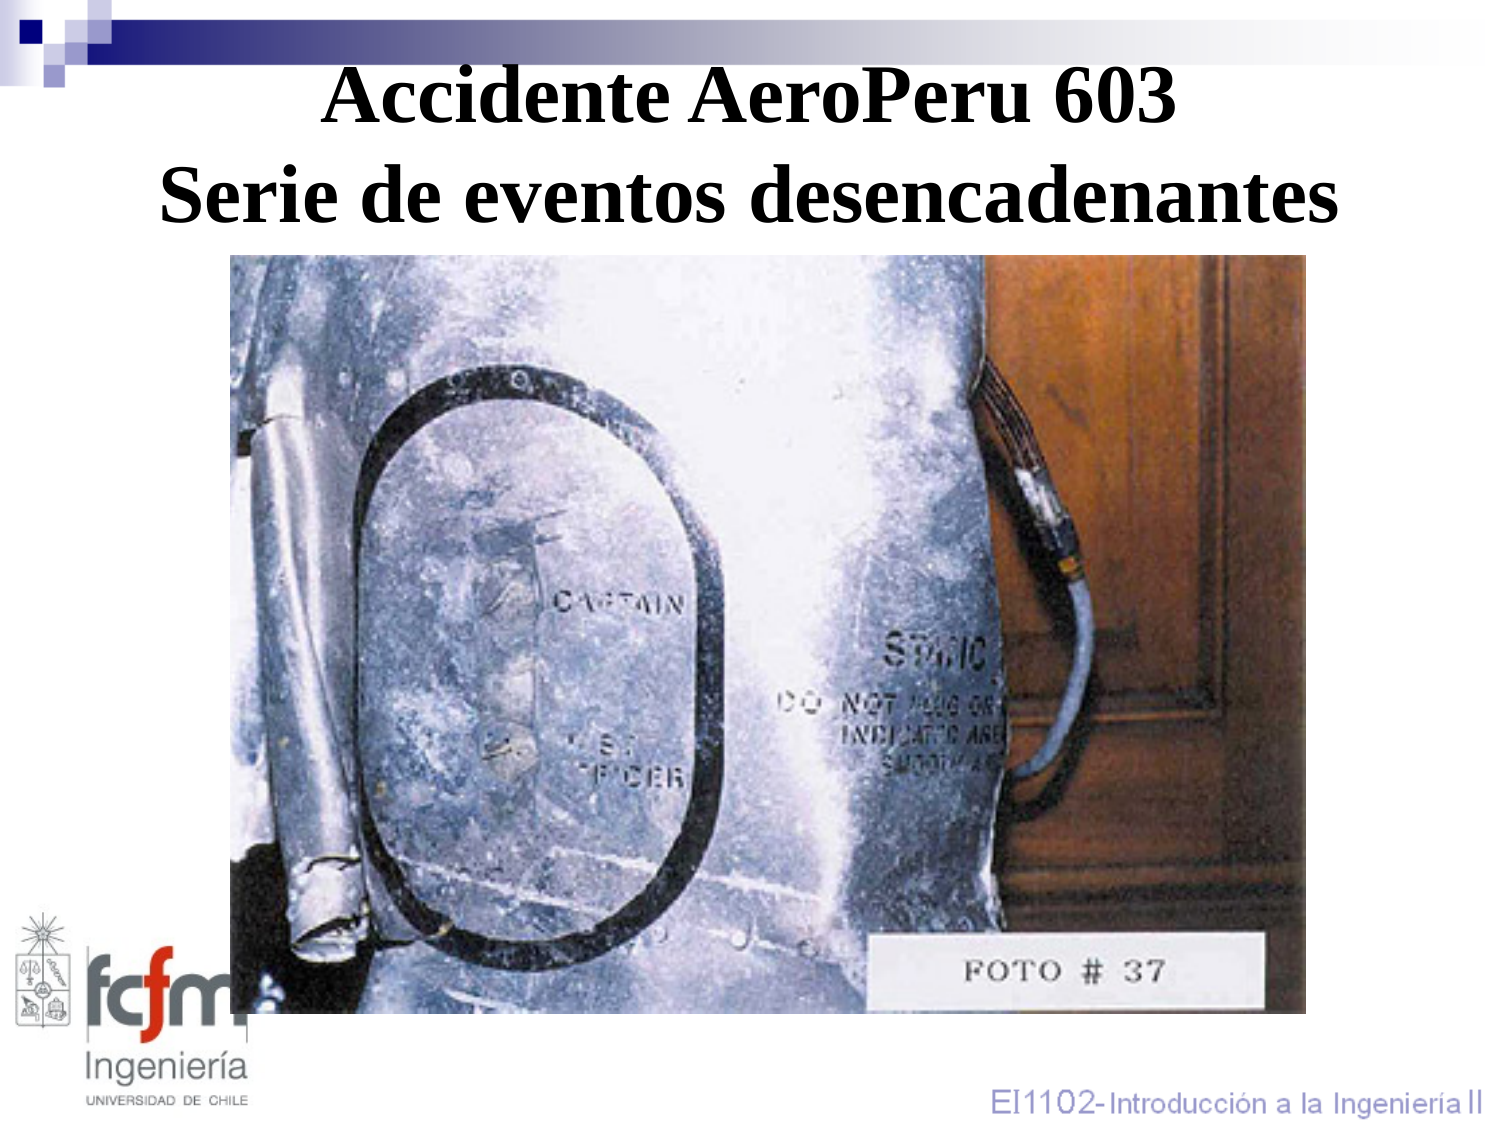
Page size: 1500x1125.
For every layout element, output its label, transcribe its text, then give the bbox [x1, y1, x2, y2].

picture [0, 0, 1500, 1125]
title Accidente AeroPeru 603 Serie de eventos desencadenantes [74, 44, 1426, 233]
